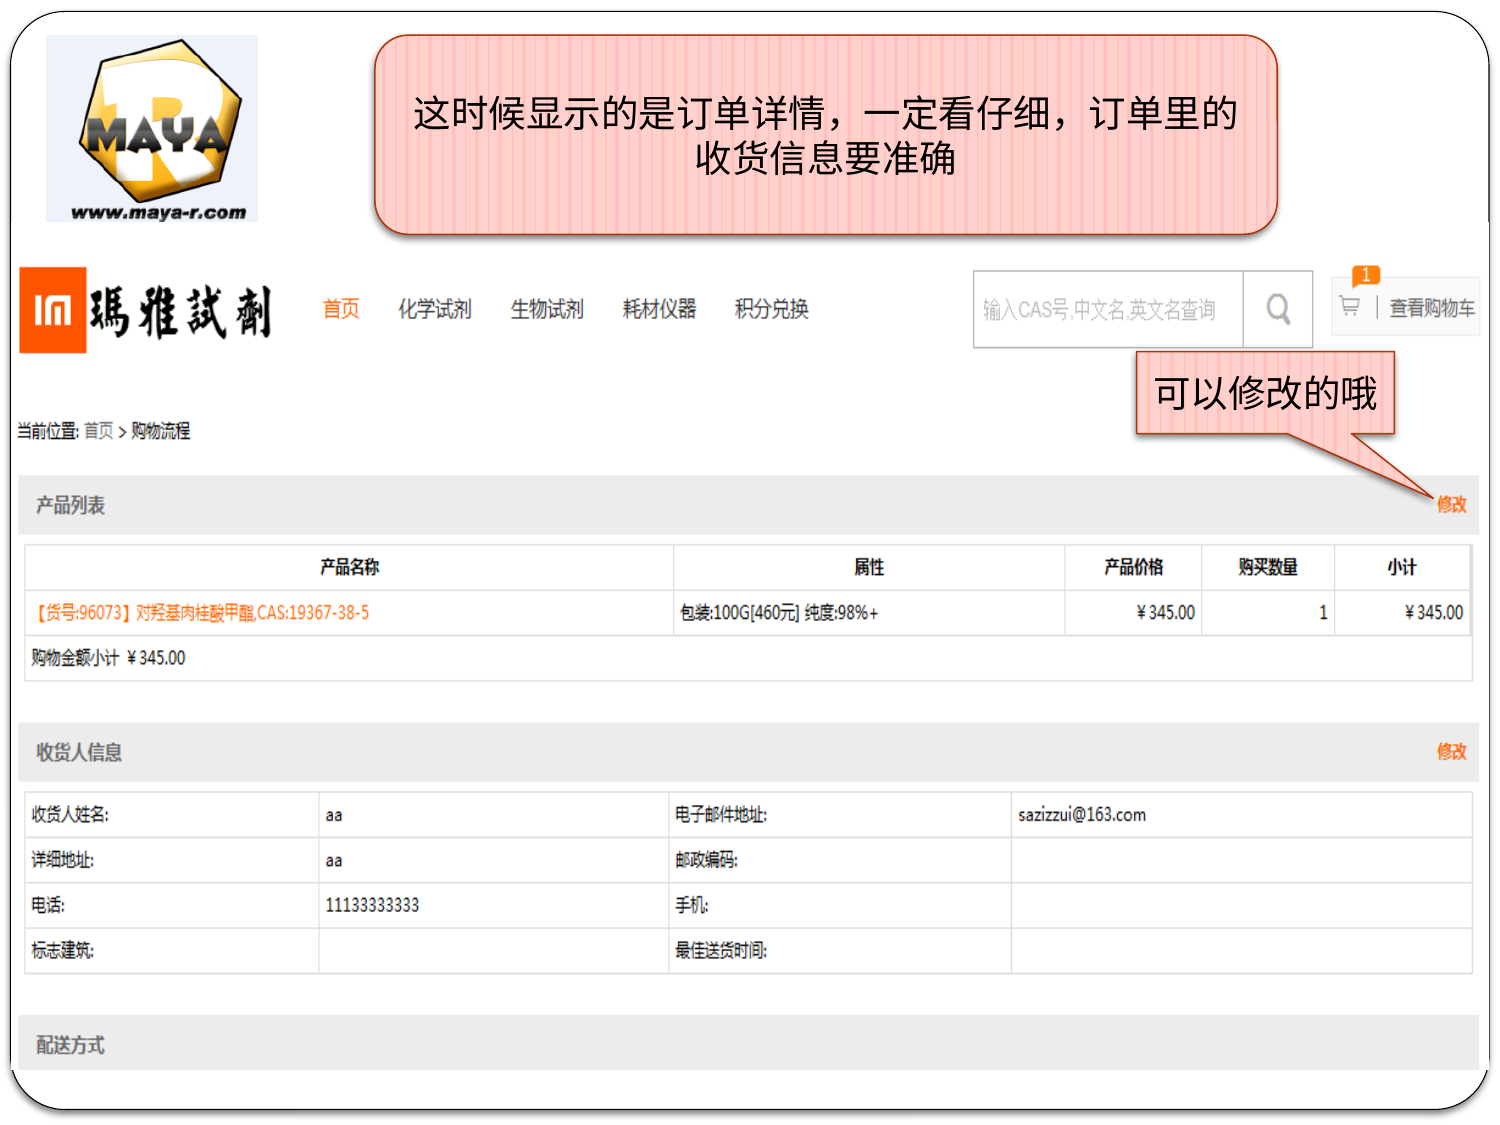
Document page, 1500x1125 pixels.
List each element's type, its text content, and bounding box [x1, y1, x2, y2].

picture [11, 35, 1489, 1070]
text_box 这时候显示的是订单详情，一定看仔细，订单里的收货信息要准确 [374, 34, 1279, 221]
